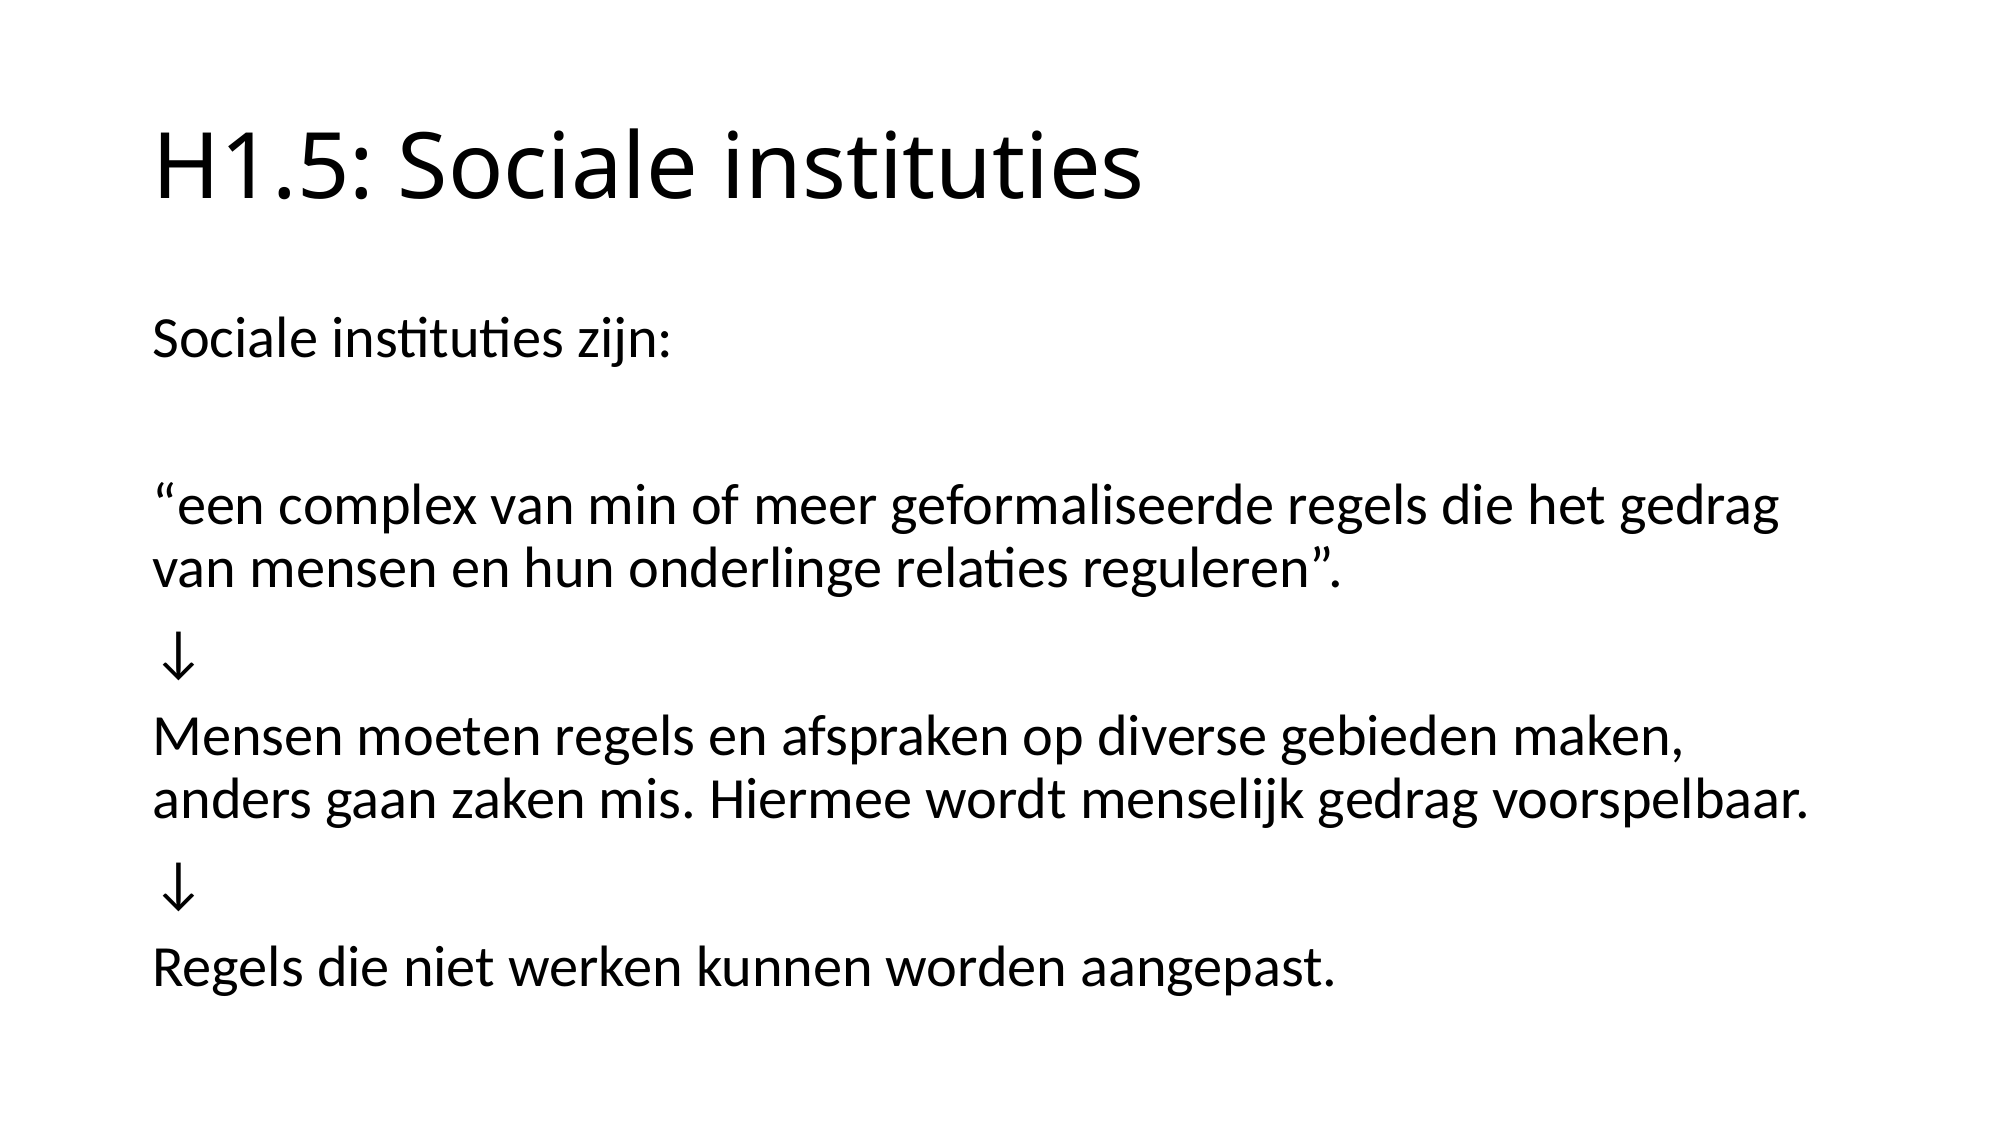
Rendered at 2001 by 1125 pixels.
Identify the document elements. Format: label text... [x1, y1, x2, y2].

title H1.5: Sociale instituties [137, 59, 1863, 278]
list Sociale instituties zijn: “een complex van min of meer geformaliseerde regels die het gedrag van mensen en hun onderlinge relaties reguleren”. ↓ Mensen moeten regels en afspraken op diverse gebieden maken, anders gaan zaken mis. Hiermee wordt menselijk gedrag voorspelbaar. ↓ Regels die niet werken kunnen worden aangepast. [137, 299, 1863, 1014]
